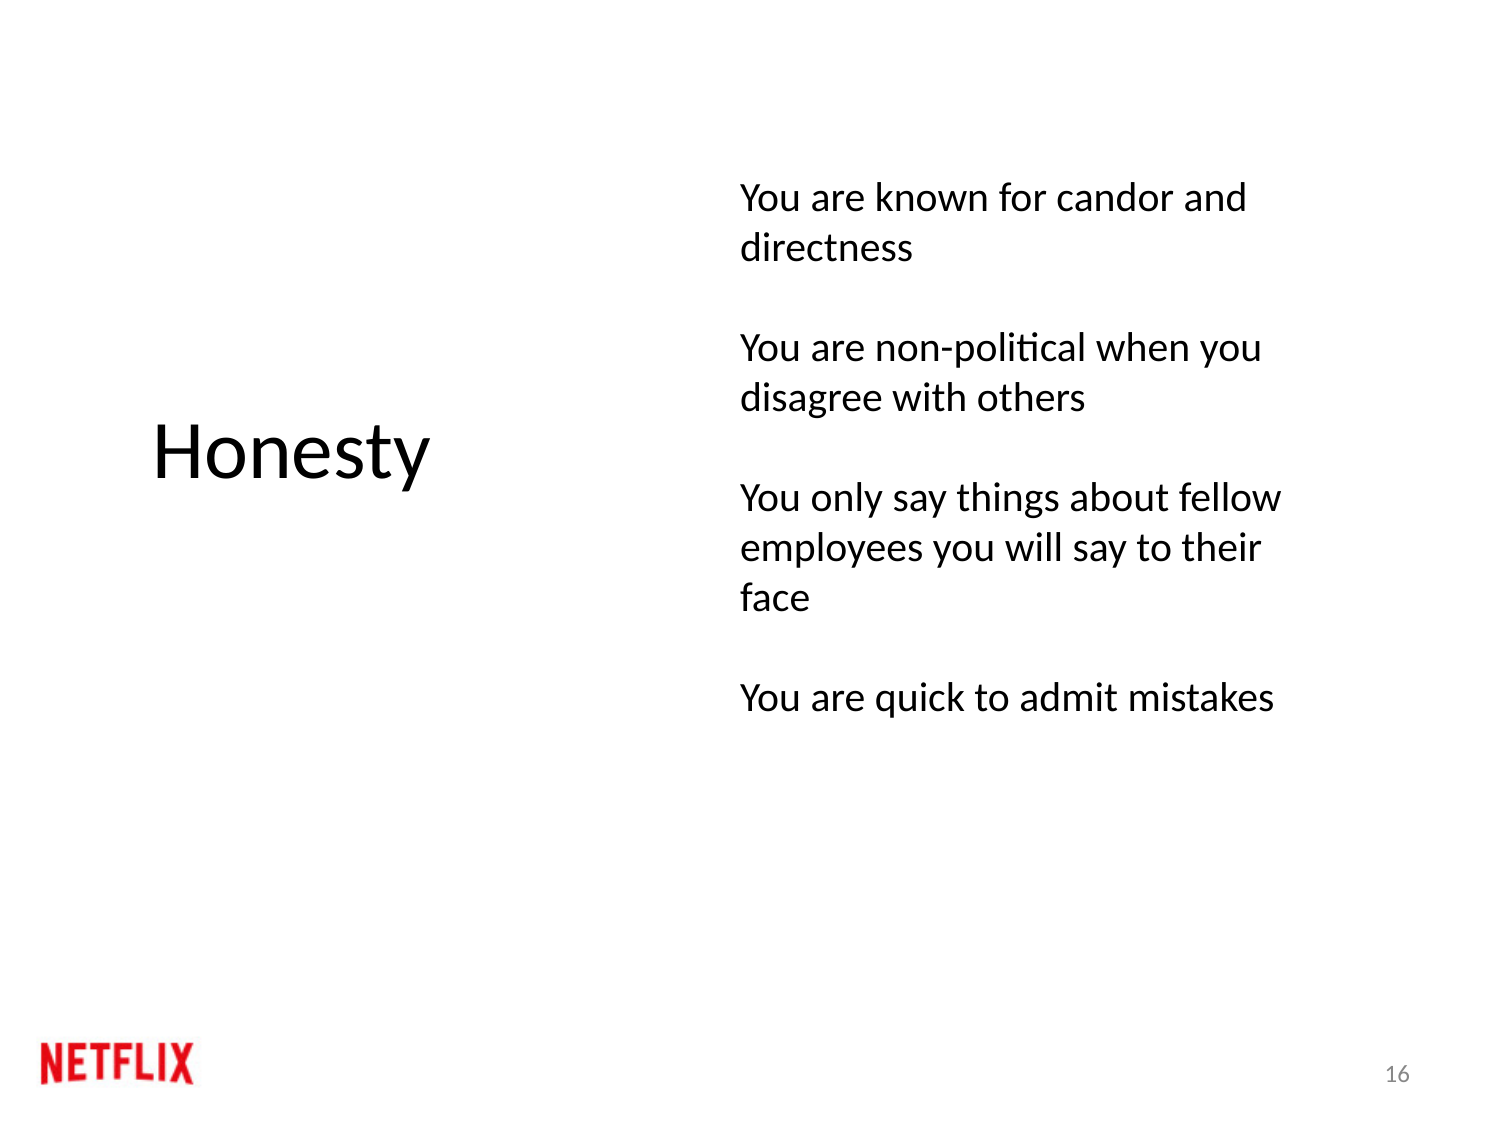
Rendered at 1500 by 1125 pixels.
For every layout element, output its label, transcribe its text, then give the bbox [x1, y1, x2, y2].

text_box Honesty [137, 387, 449, 504]
slide_number ‹#› [1074, 1042, 1425, 1103]
picture [24, 1024, 211, 1104]
text_box You are known for candor and directness You are non-political when you disagree with others You only say things about fellow employees you will say to their face You are quick to admit mistakes [724, 162, 1313, 485]
